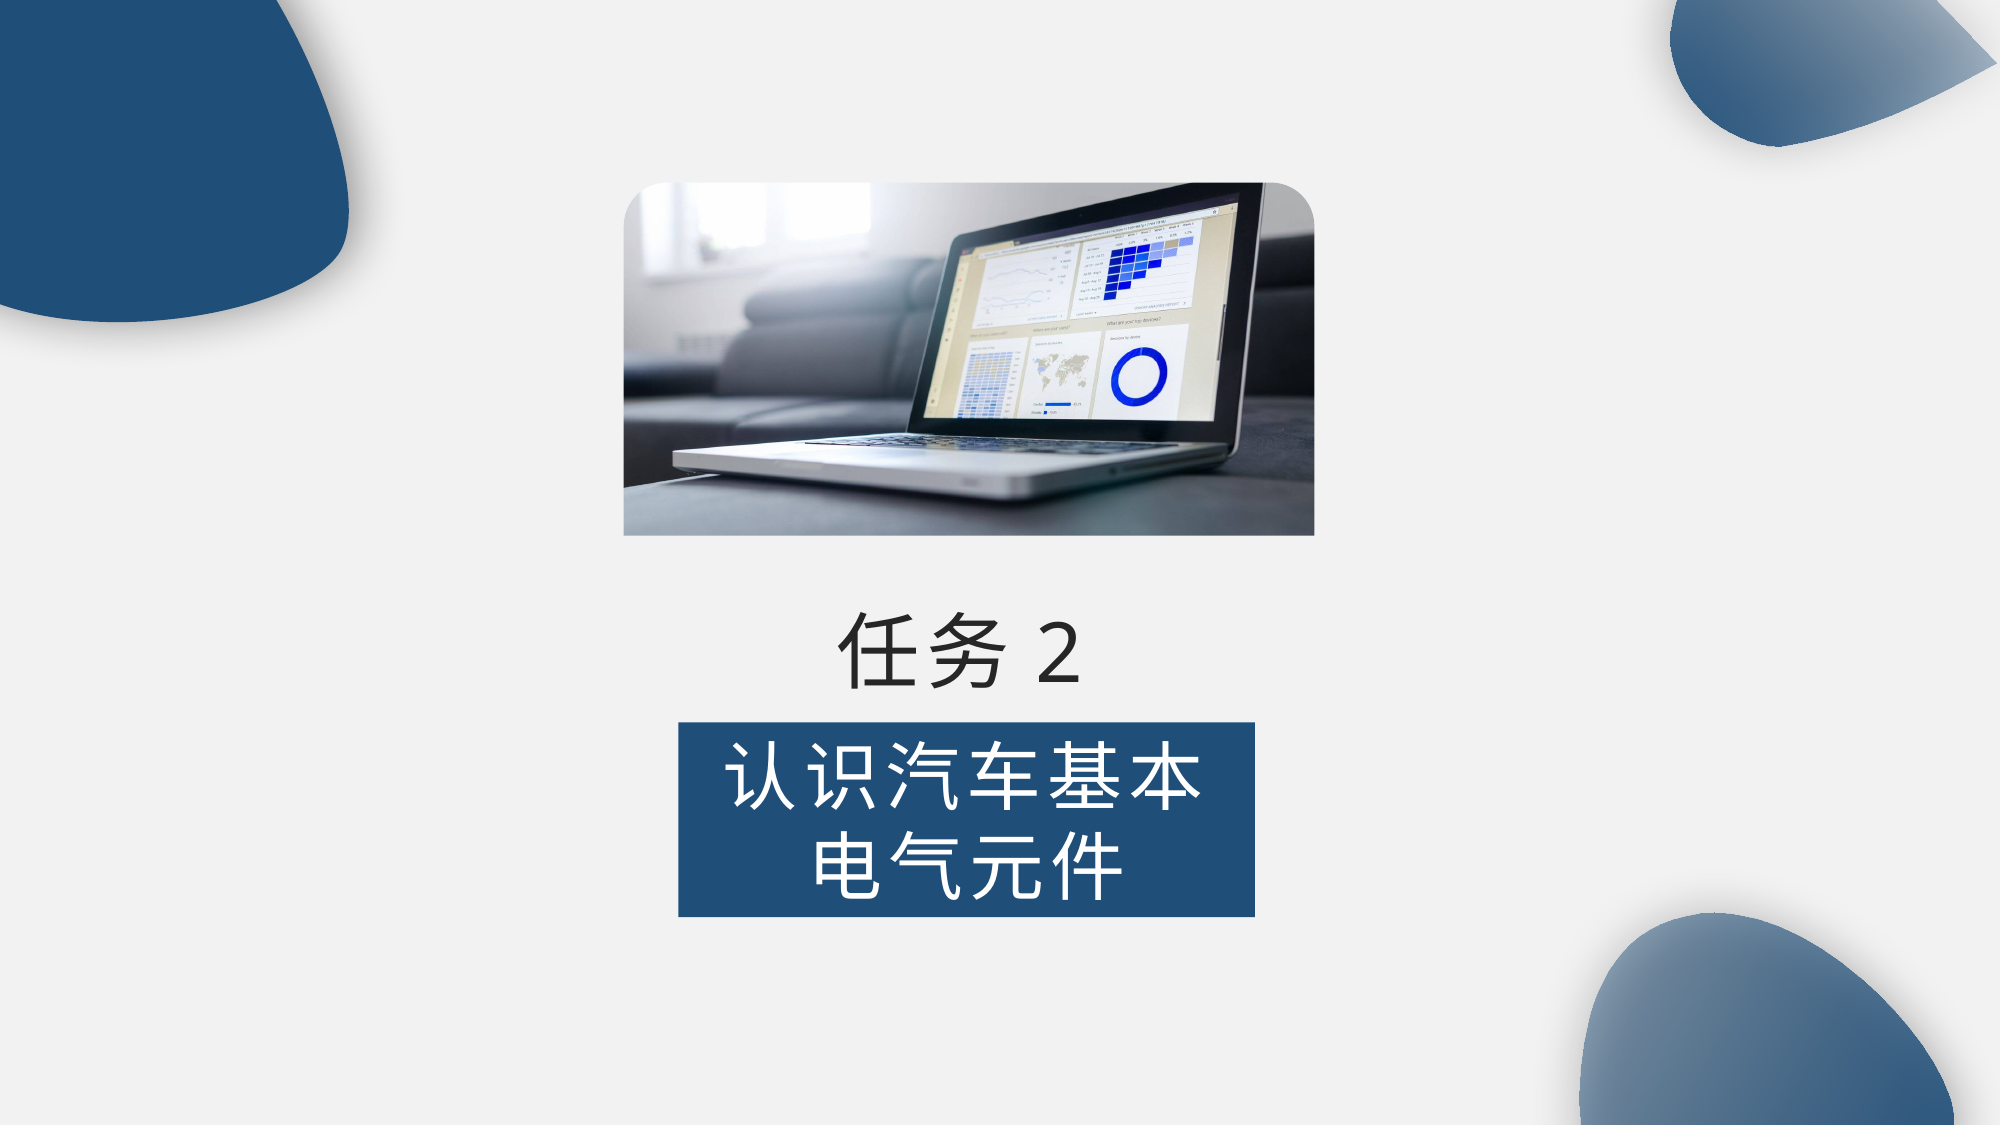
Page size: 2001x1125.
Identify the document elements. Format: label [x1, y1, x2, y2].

text_box [0, 0, 350, 324]
text_box [623, 182, 1315, 920]
text_box [1669, 0, 1999, 148]
text_box [1578, 911, 1955, 1125]
